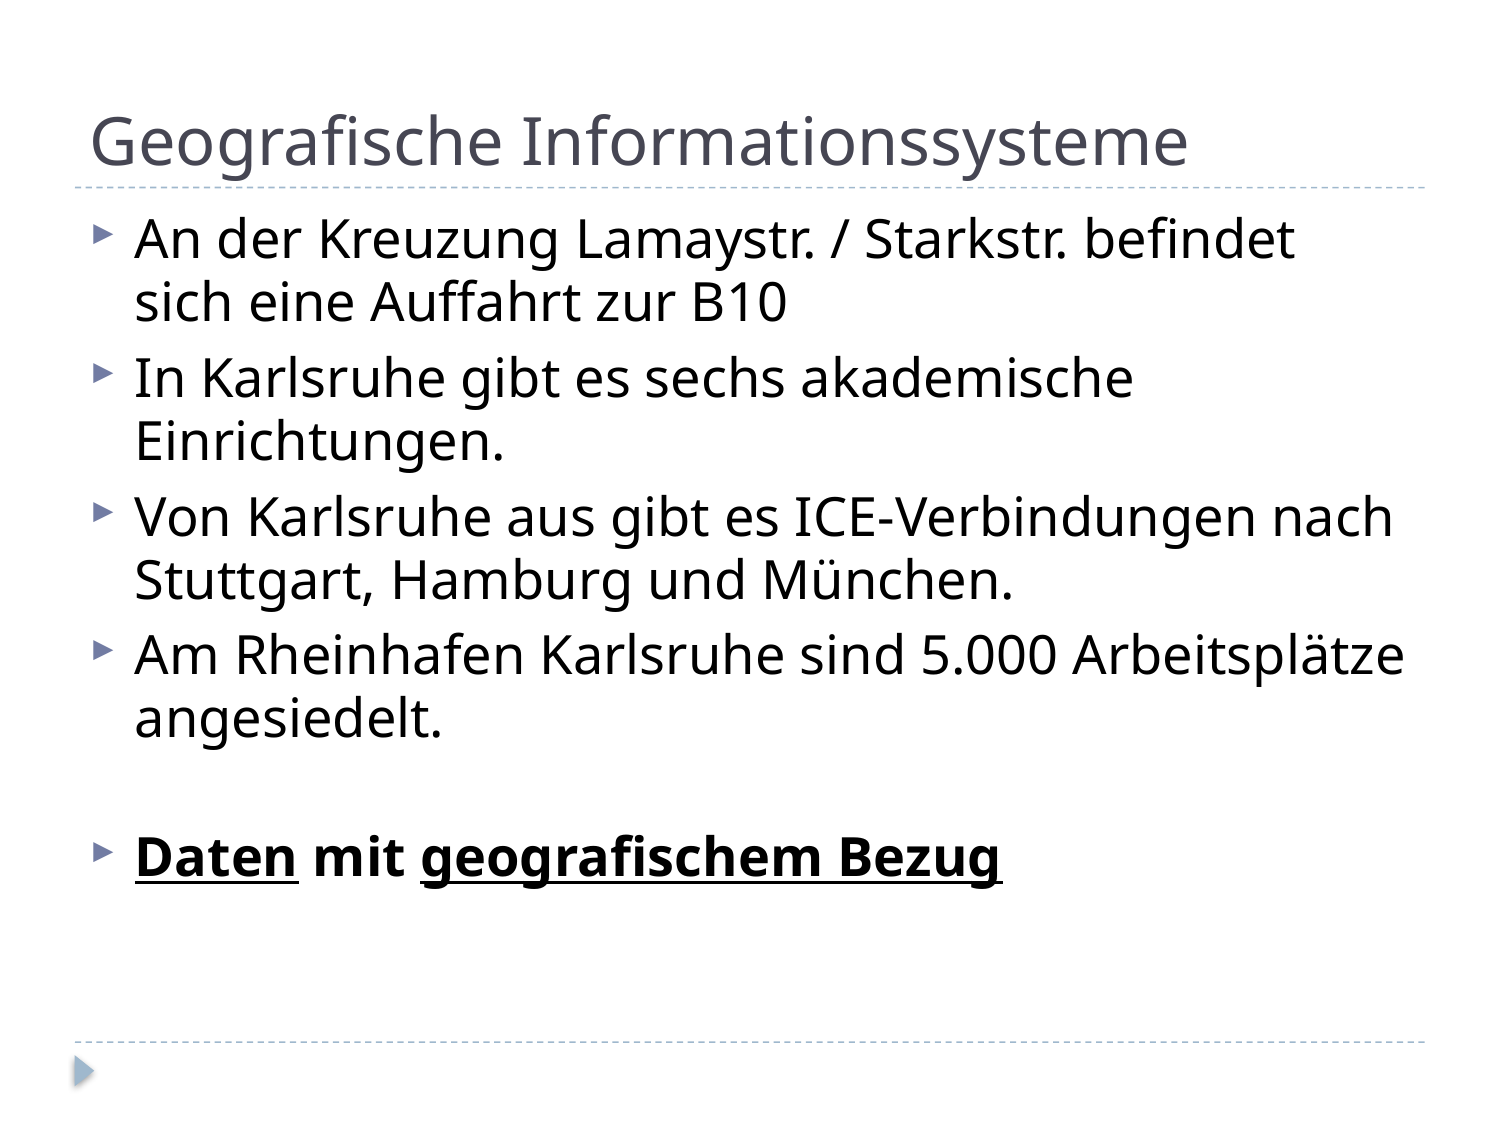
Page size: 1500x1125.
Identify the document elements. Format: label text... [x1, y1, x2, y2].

title Geografische Informationssysteme [75, 24, 1425, 188]
list An der Kreuzung Lamaystr. / Starkstr. befindet sich eine Auffahrt zur B10 In Karlsruhe gibt es sechs akademische Einrichtungen. Von Karlsruhe aus gibt es ICE-Verbindungen nach Stuttgart, Hamburg und München. Am Rheinhafen Karlsruhe sind 5.000 Arbeitsplätze angesiedelt. Daten mit geografischem Bezug [75, 200, 1425, 1006]
